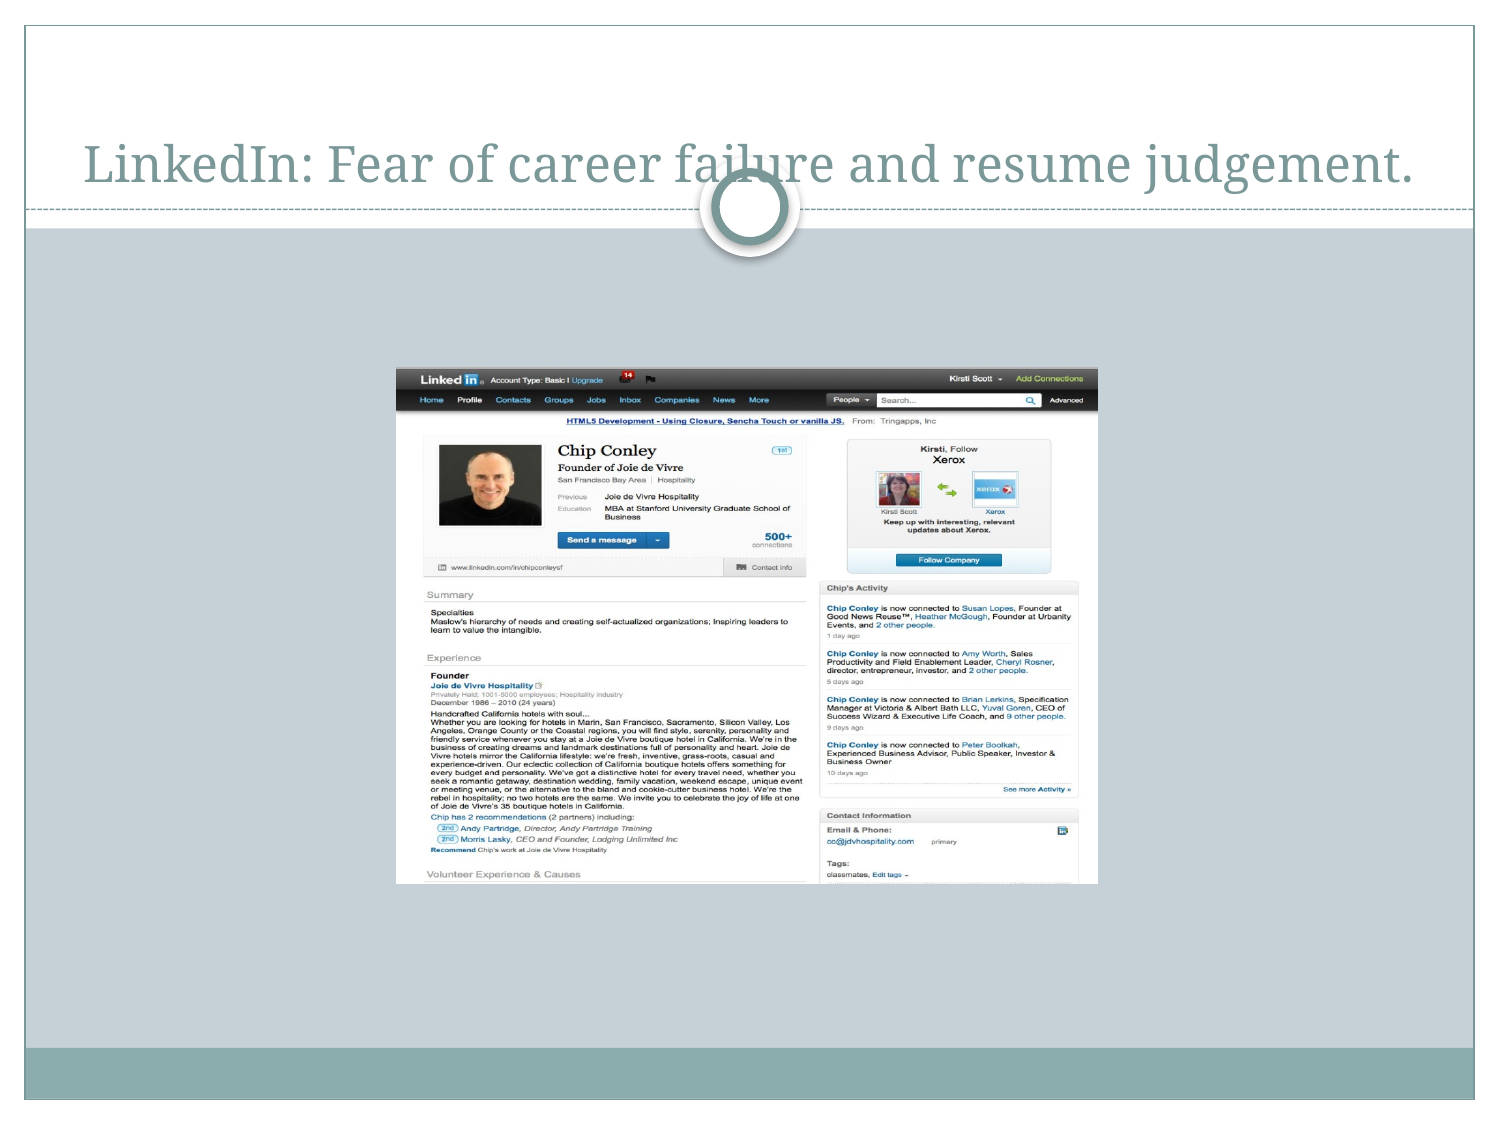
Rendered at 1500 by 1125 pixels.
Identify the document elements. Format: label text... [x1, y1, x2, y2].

title LinkedIn: Fear of career failure and resume judgement. [50, 75, 1450, 200]
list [395, 366, 1098, 885]
